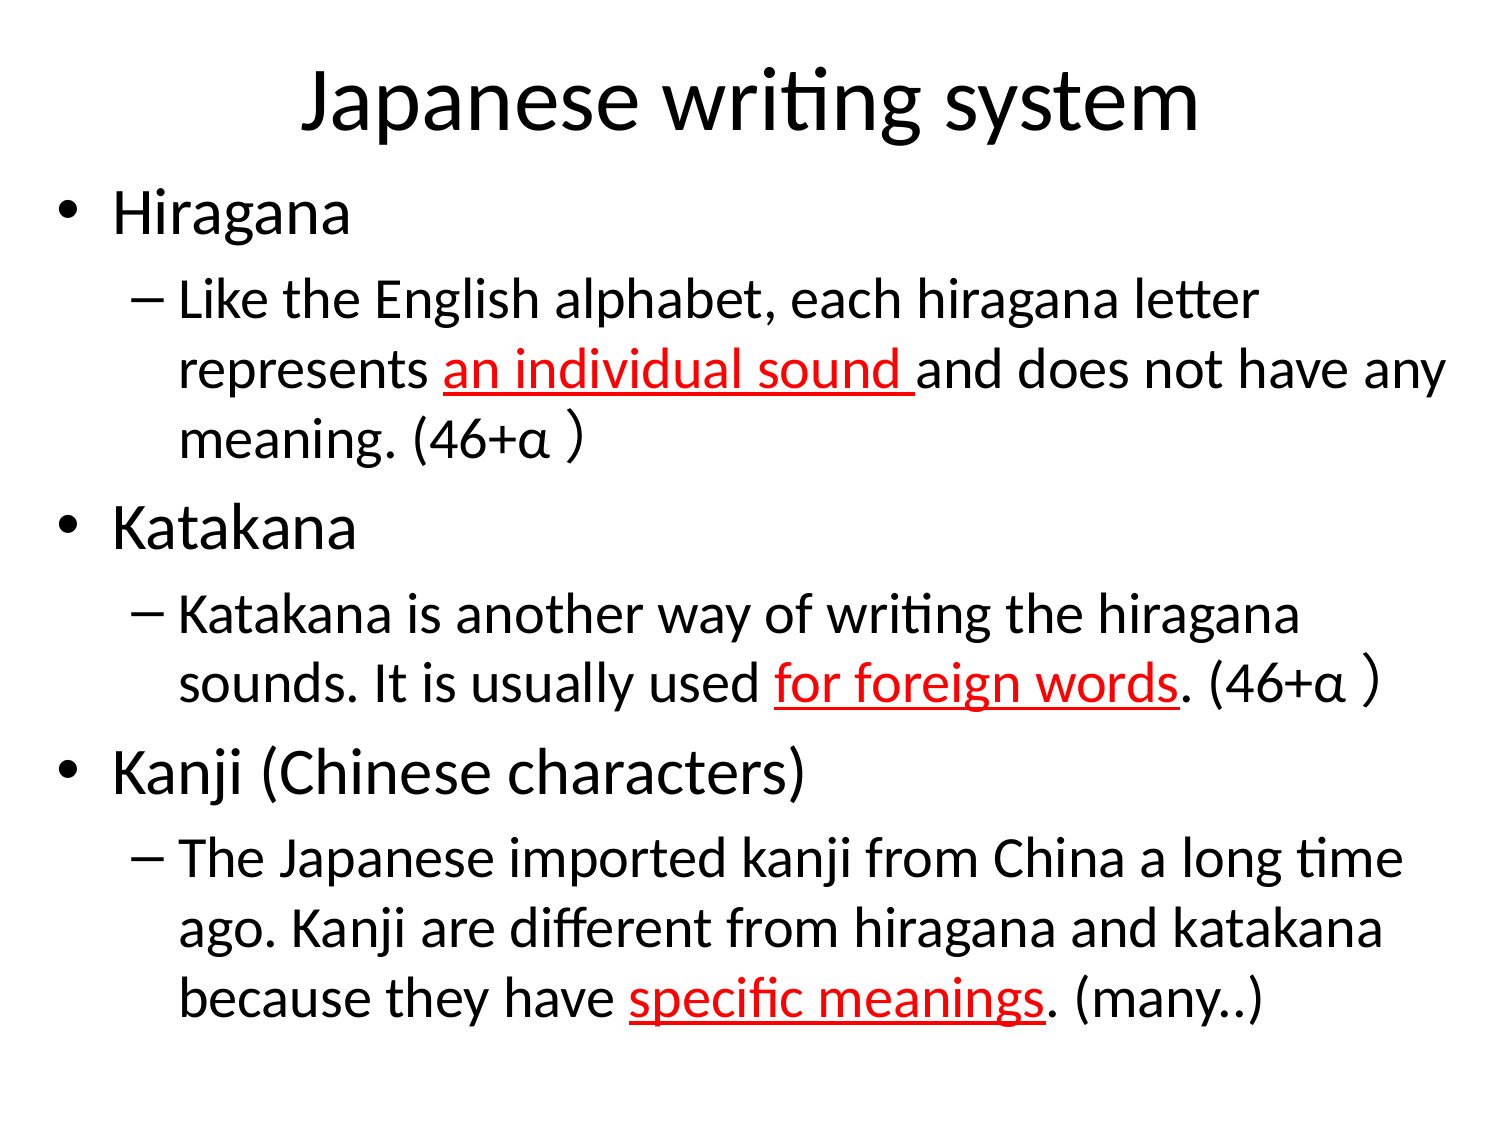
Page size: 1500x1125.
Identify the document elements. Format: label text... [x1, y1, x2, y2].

list Hiragana Like the English alphabet, each hiragana letter represents an individual sound and does not have any meaning. (46+α） Katakana Katakana is another way of writing the hiragana sounds. It is usually used for foreign words. (46+α） Kanji (Chinese characters) The Japanese imported kanji from China a long time ago. Kanji are different from hiragana and katakana because they have specific meanings. (many..) [41, 160, 1500, 1125]
title Japanese writing system [76, 0, 1427, 160]
